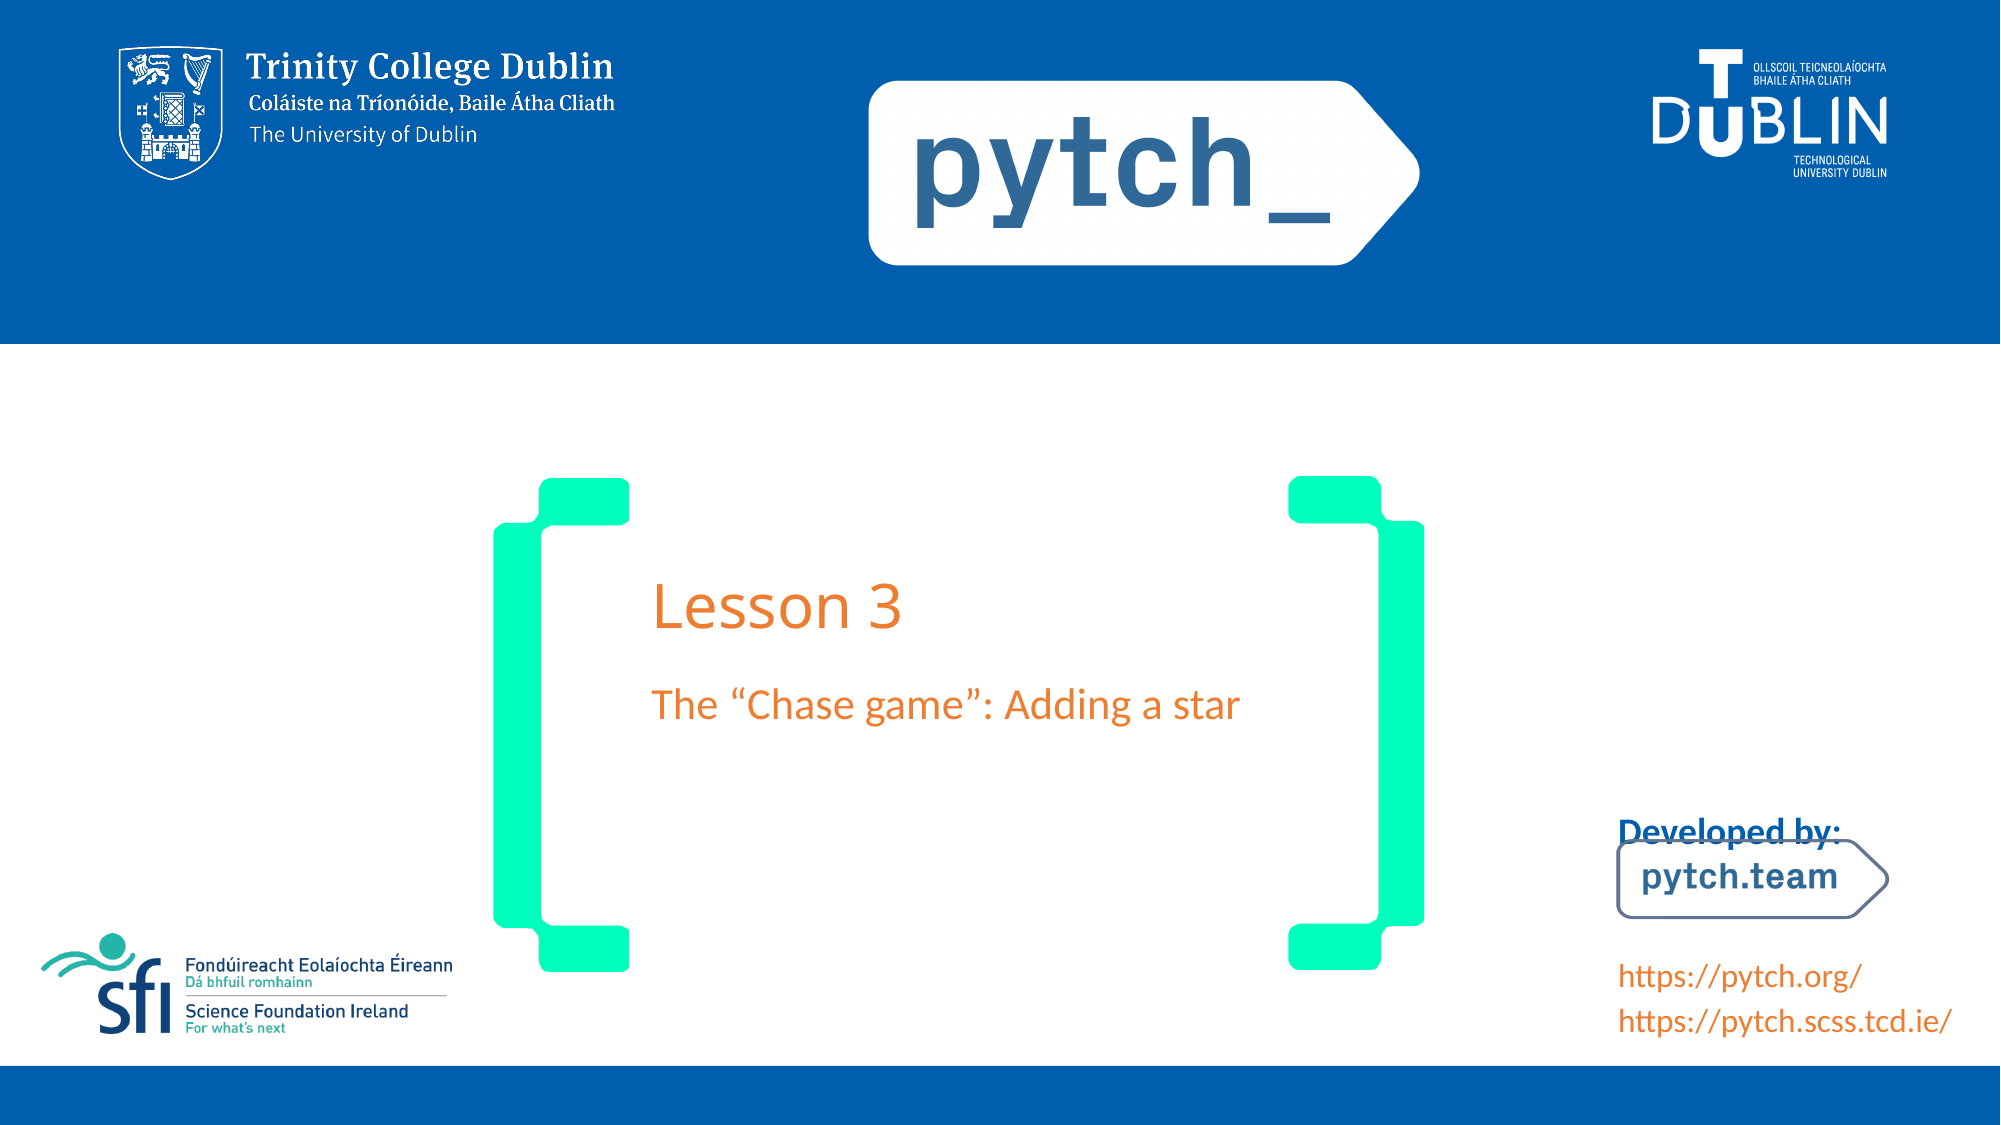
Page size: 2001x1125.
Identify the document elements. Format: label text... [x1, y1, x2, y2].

picture [41, 933, 452, 1034]
picture [1603, 820, 1905, 940]
text_box Developed by: https://pytch.org/ https://pytch.scss.tcd.ie/ [1603, 762, 1978, 1079]
subtitle The “Chase game”: Adding a star [636, 679, 1318, 739]
picture [1618, 17, 1923, 209]
picture [696, 36, 1592, 305]
title Lesson 3 [636, 560, 1357, 652]
picture [117, 45, 617, 181]
